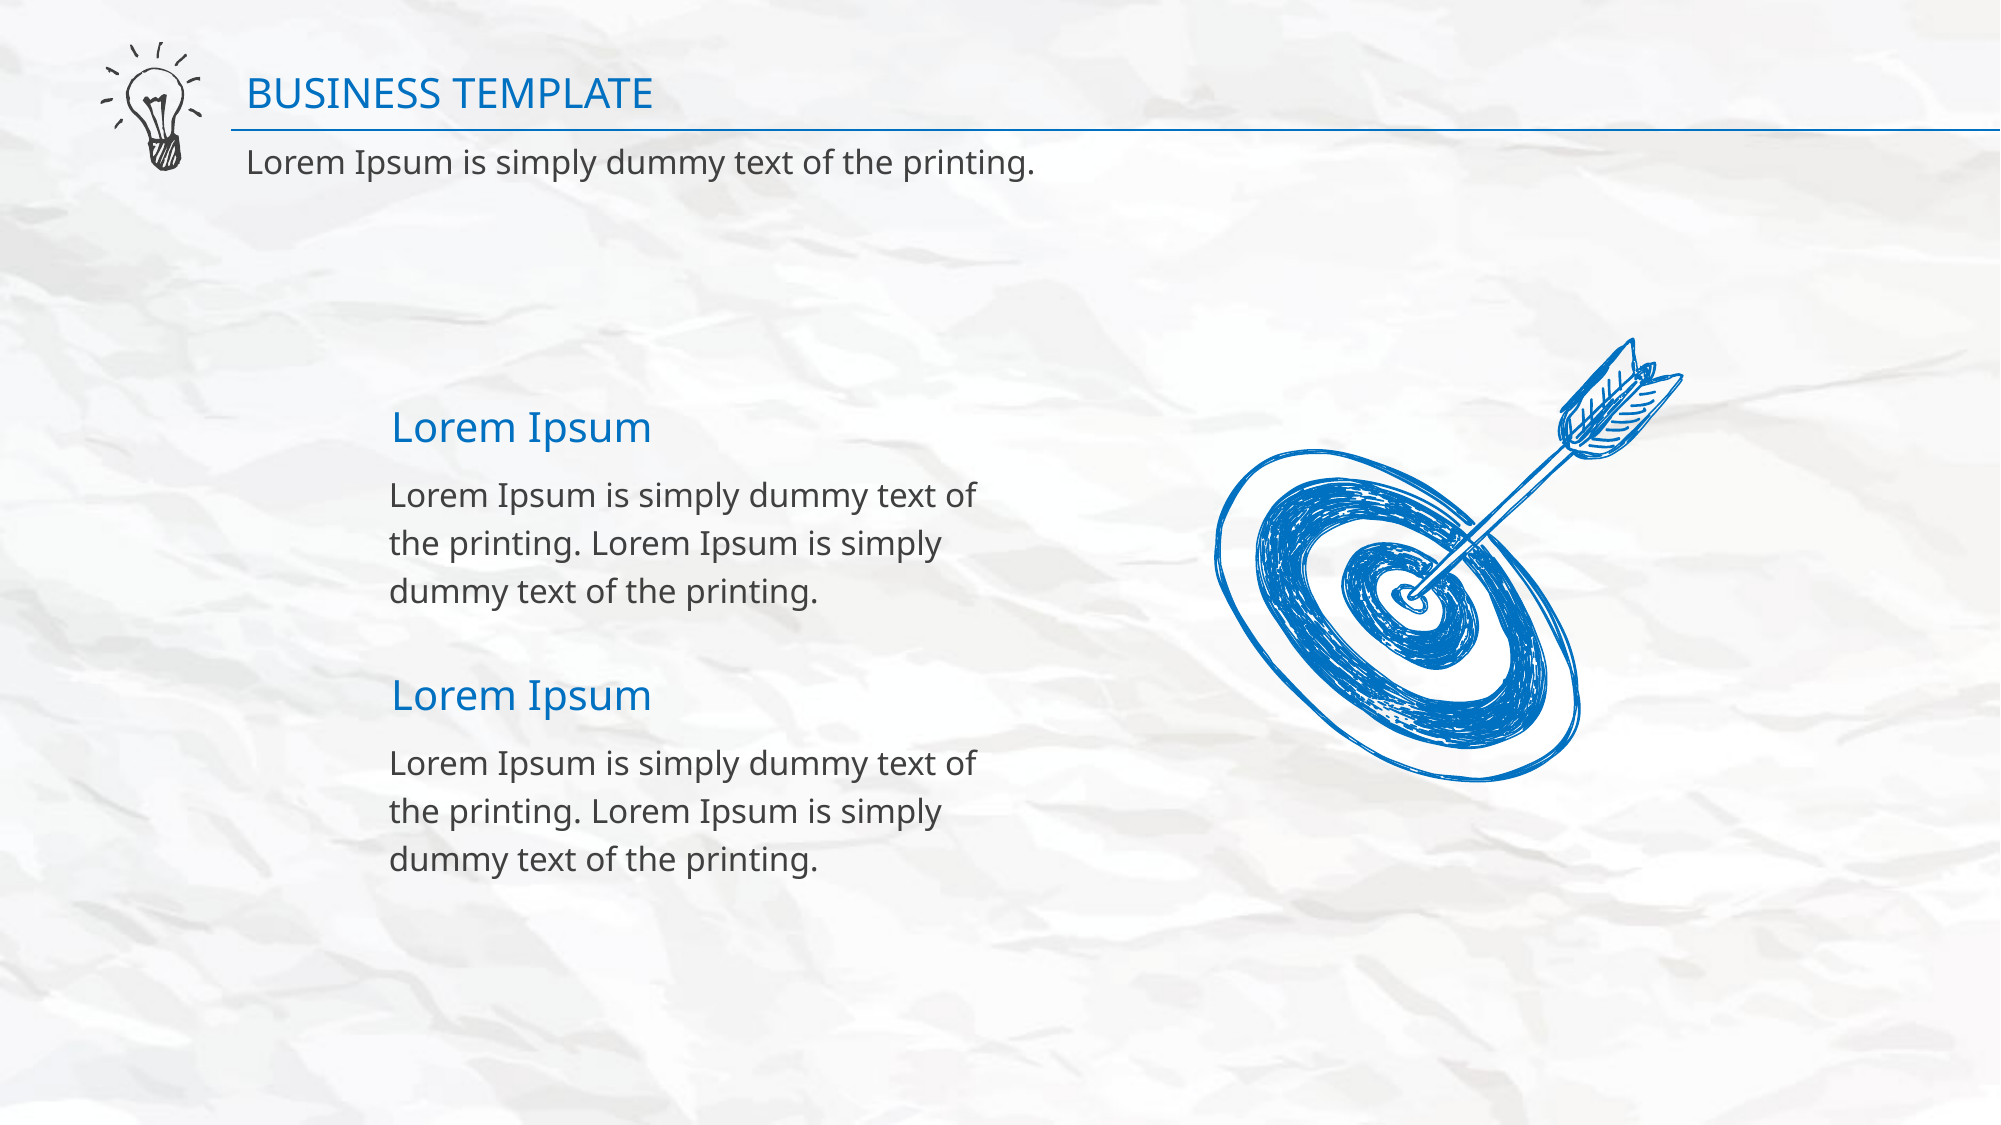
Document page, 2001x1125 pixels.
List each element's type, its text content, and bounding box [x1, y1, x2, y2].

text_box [373, 393, 1051, 884]
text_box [100, 41, 203, 172]
text_box Lorem Ipsum is simply dummy text of the printing. [231, 133, 1113, 189]
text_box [1214, 338, 1683, 782]
text_box BUSINESS TEMPLATE [231, 59, 722, 125]
picture [0, 0, 2000, 1125]
